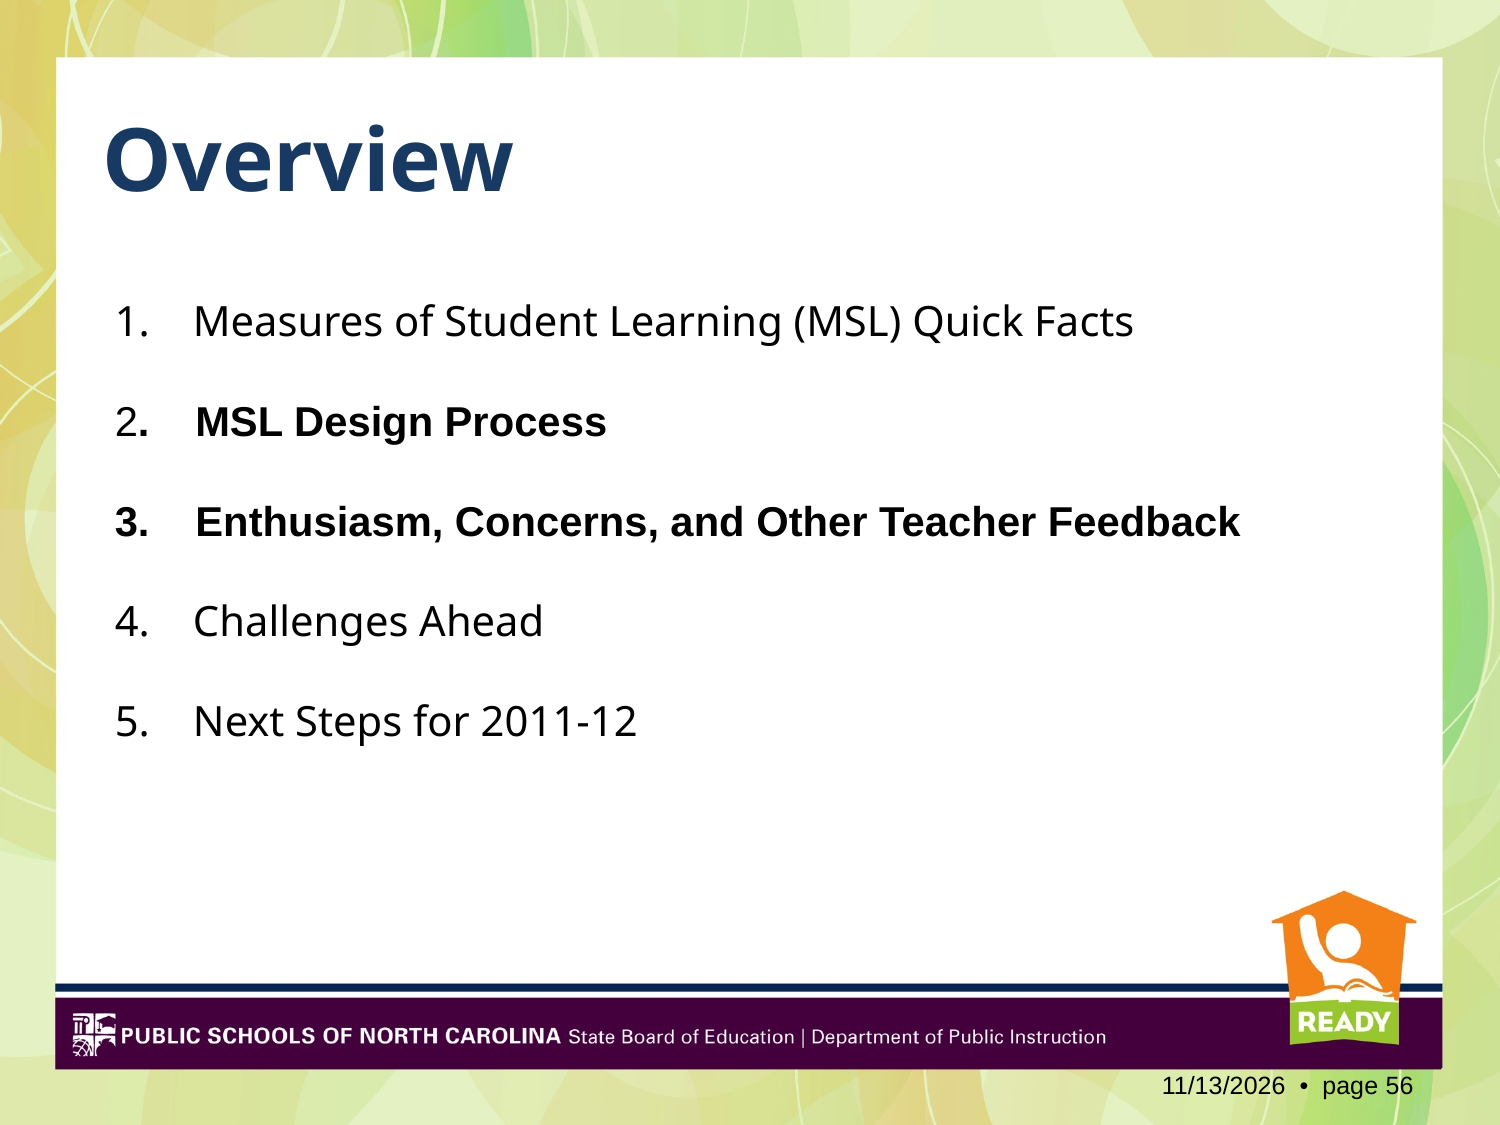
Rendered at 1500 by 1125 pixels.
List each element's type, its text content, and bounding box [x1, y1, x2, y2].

text_box 1. Measures of Student Learning (MSL) Quick Facts 2. MSL Design Process 3. Enthusiasm, Concerns, and Other Teacher Feedback 4. Challenges Ahead 5. Next Steps for 2011-12 [99, 237, 1425, 798]
title Overview [87, 87, 1413, 225]
picture [0, 0, 1500, 1125]
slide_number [1147, 1062, 1460, 1122]
